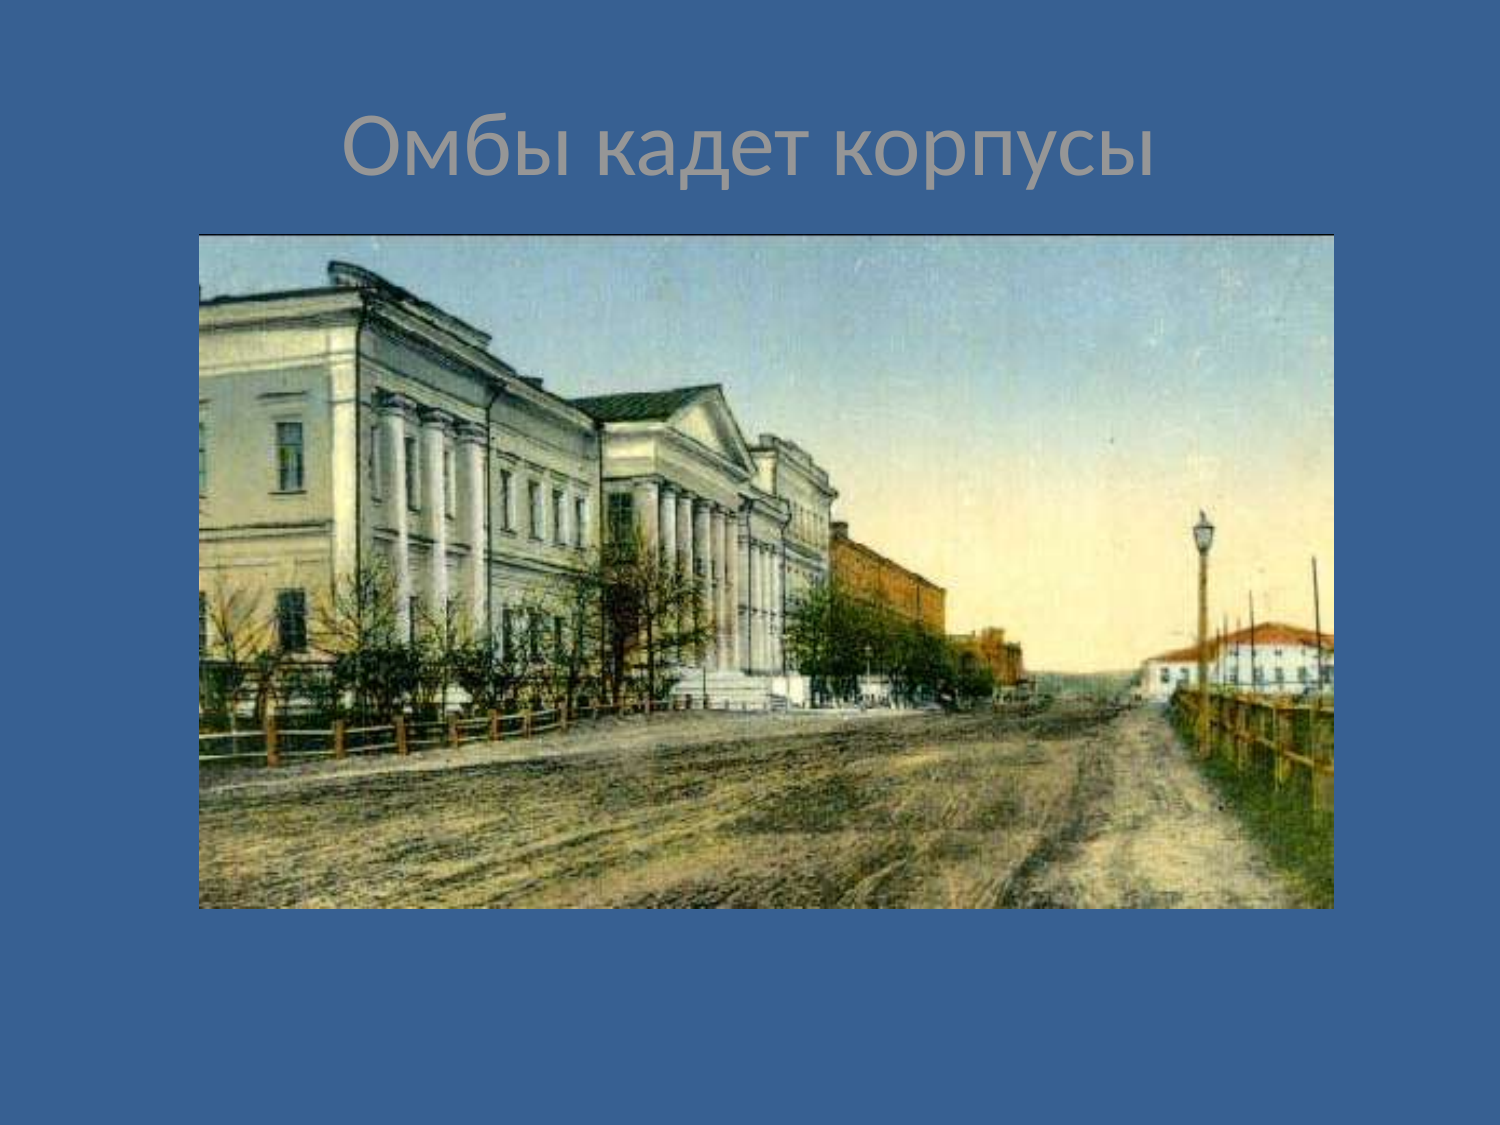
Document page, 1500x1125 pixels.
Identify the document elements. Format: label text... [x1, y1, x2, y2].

title Омбы кадет корпусы [74, 44, 1426, 233]
picture [198, 234, 1334, 909]
